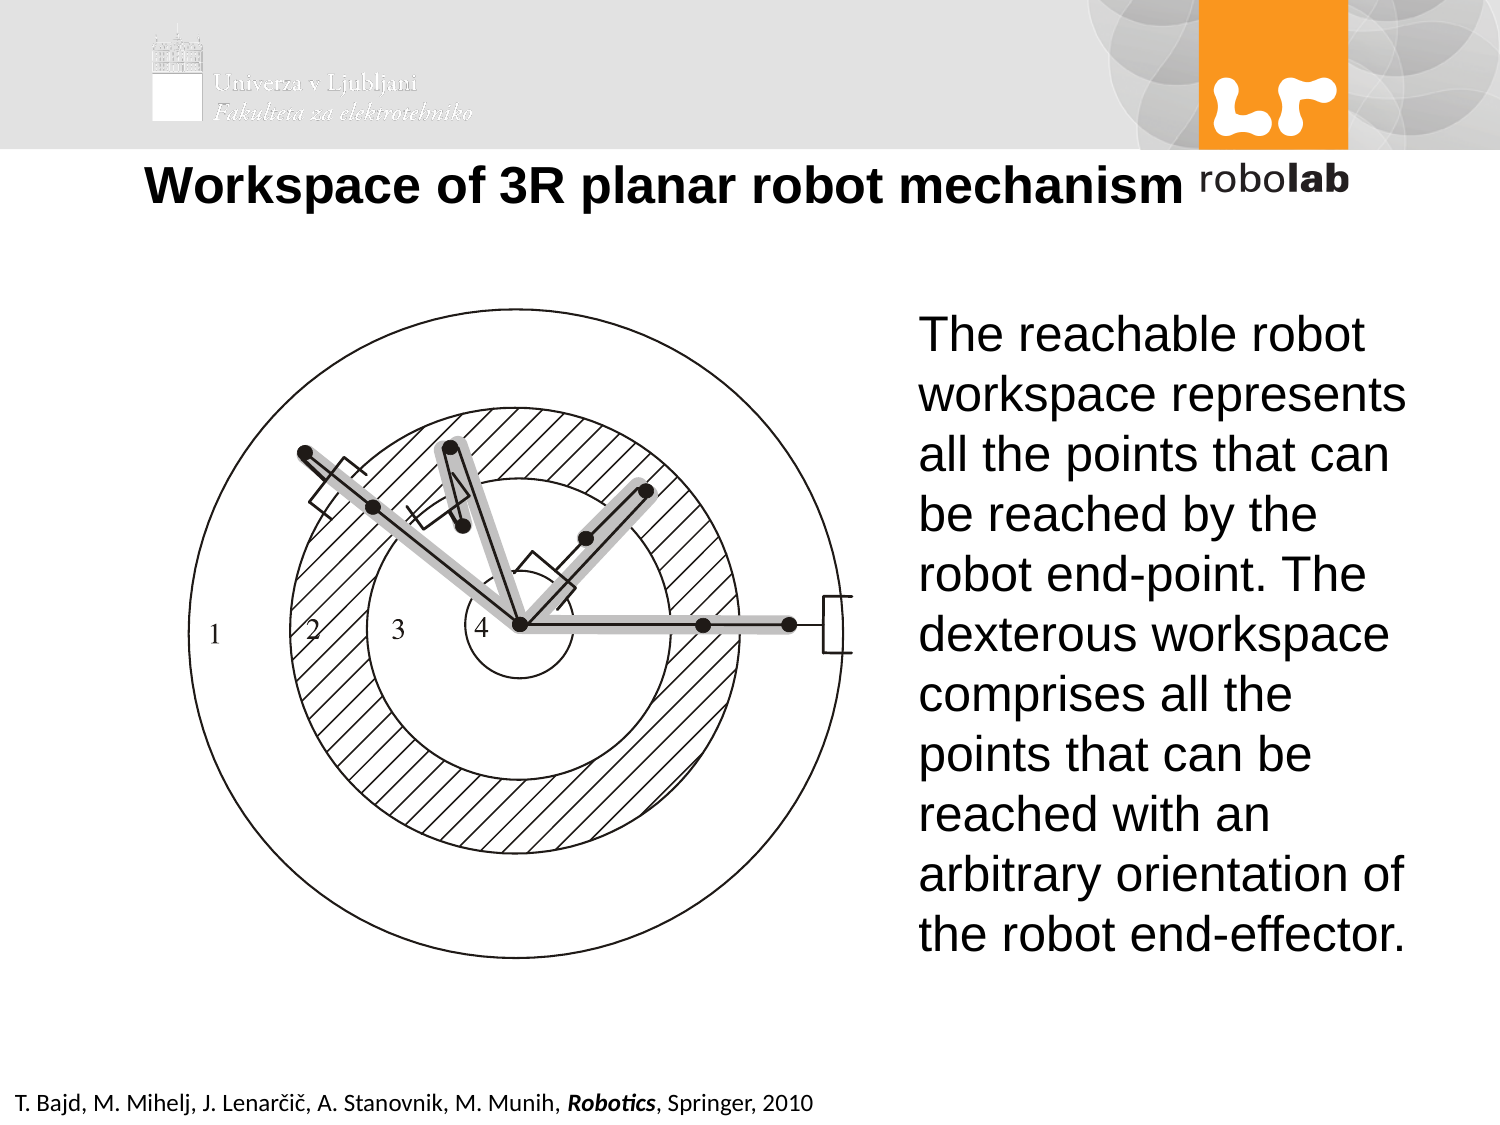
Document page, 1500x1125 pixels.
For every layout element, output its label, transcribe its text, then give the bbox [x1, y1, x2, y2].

title Workspace of 3R planar robot mechanism [129, 94, 1311, 272]
text_box The reachable robot workspace represents all the points that can be reached by the robot end-point. The dexterous workspace comprises all the points that can be reached with an arbitrary orientation of the robot end-effector. [903, 294, 1447, 969]
picture [152, 23, 472, 94]
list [159, 278, 869, 976]
picture [998, 0, 1500, 196]
